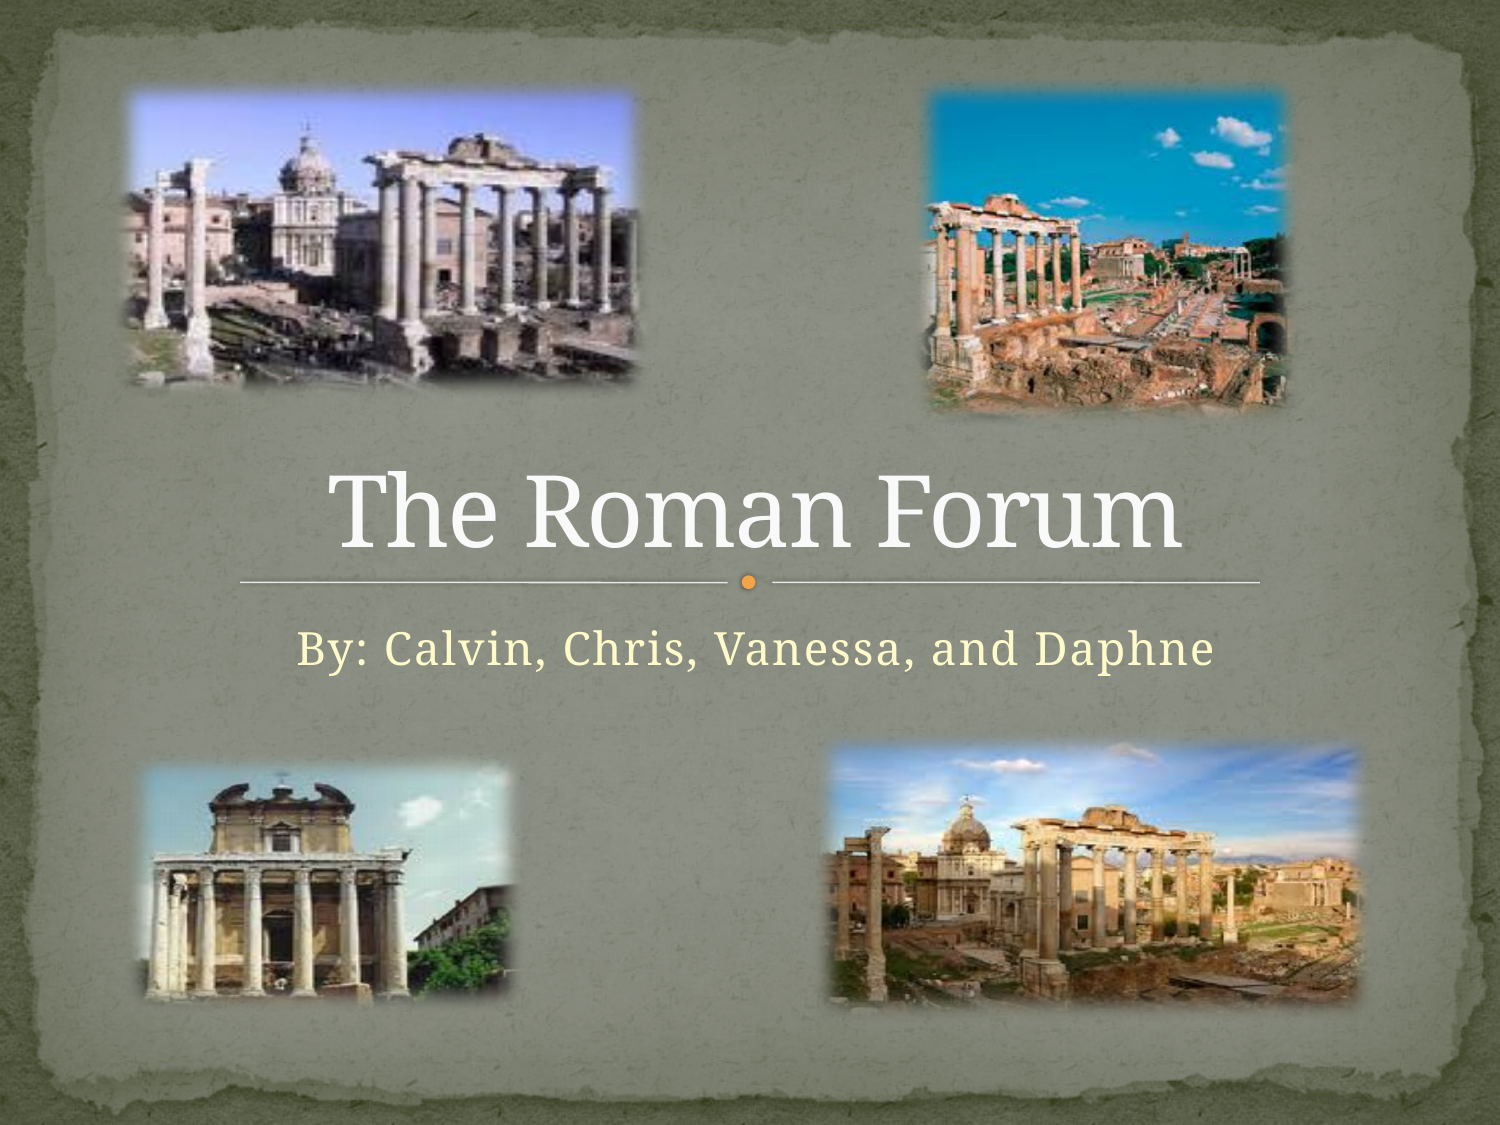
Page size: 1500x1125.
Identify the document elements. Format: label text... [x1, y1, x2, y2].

picture [114, 76, 650, 398]
picture [126, 751, 525, 1012]
picture [914, 76, 1300, 425]
subtitle By: Calvin, Chris, Vanessa, and Daphne [75, 612, 1438, 795]
picture [814, 730, 1375, 1021]
title The Roman Forum [74, 235, 1438, 575]
